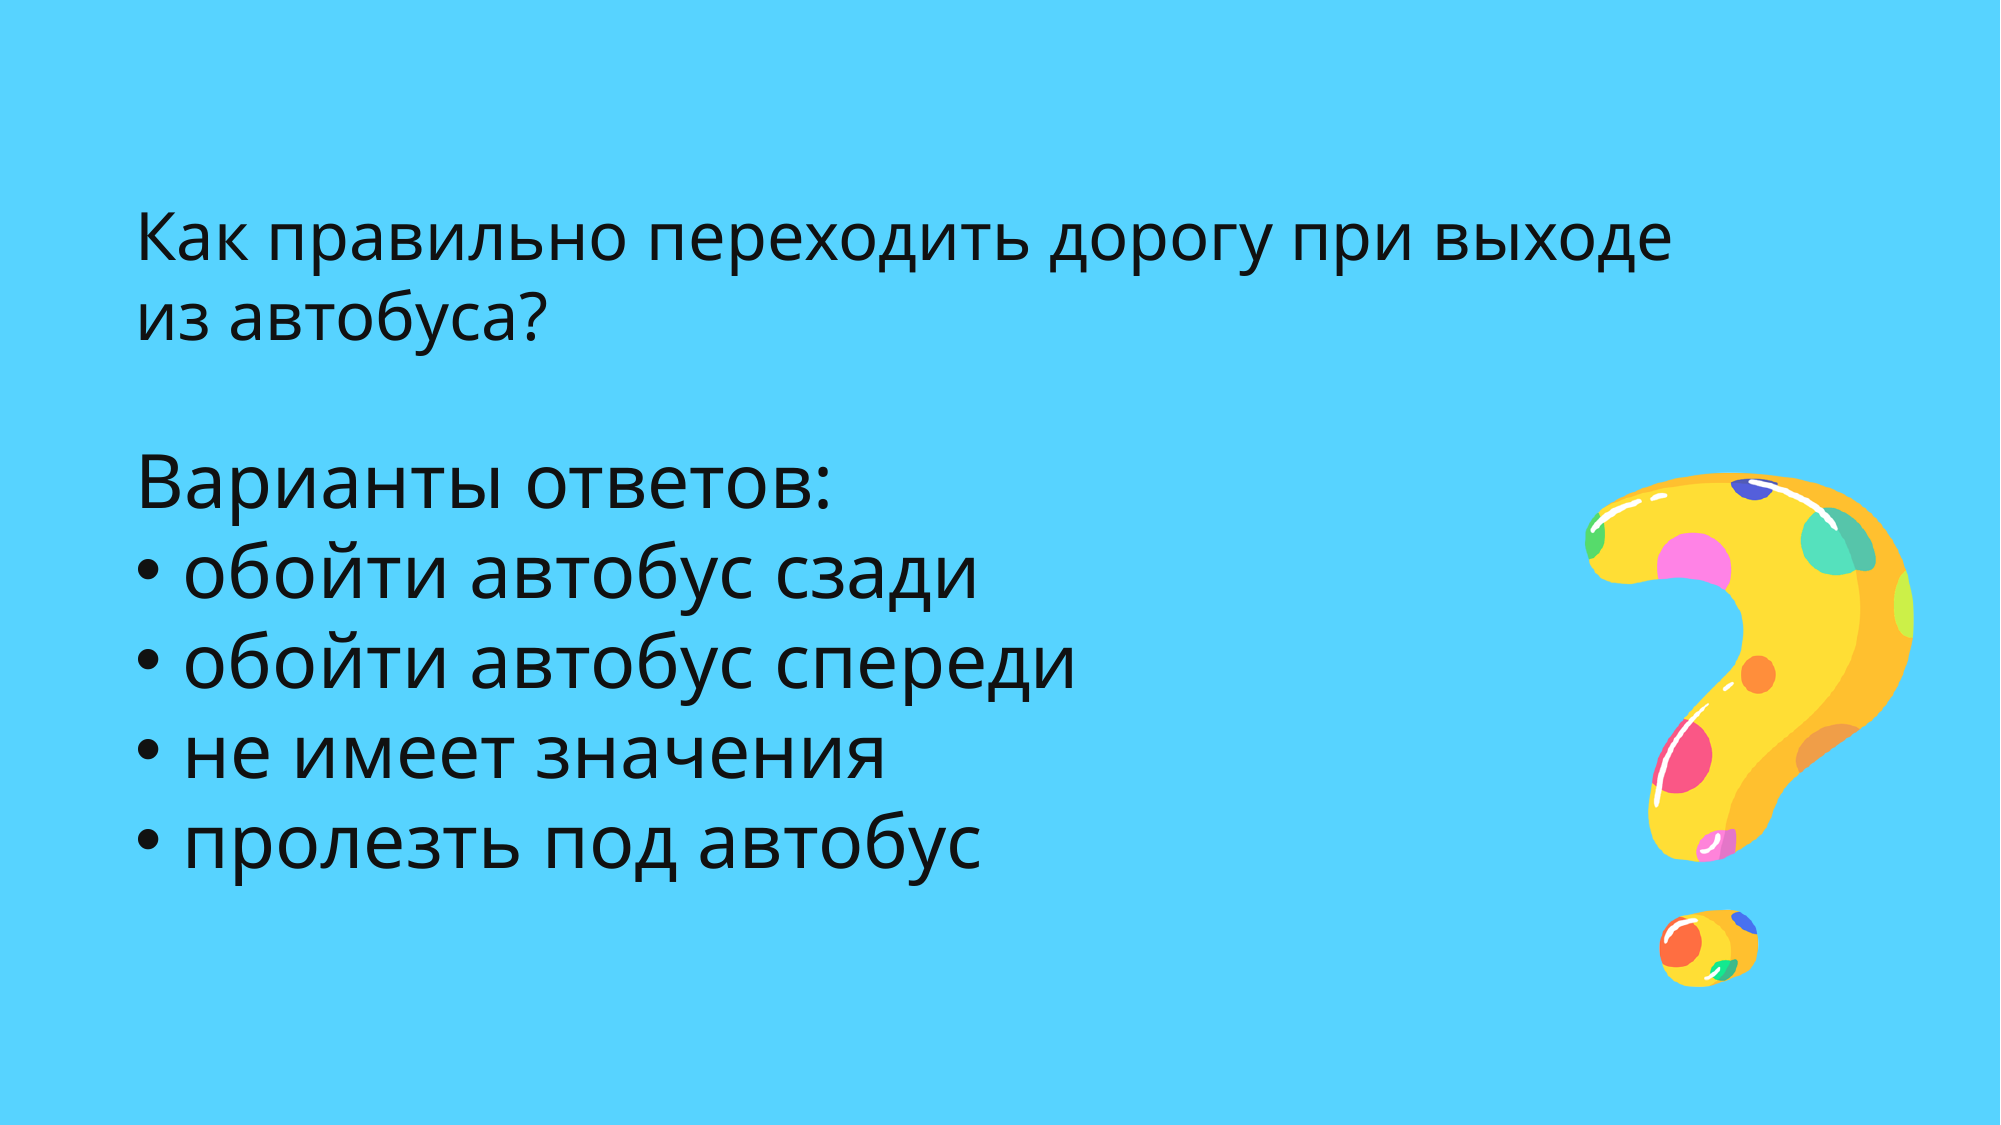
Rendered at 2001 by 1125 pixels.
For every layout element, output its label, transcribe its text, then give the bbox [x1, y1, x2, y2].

picture [1584, 472, 1914, 987]
text_box Как правильно переходить дорогу при выходе из автобуса? Варианты ответов: обойти автобус сзади обойти автобус спереди не имеет значения пролезть под автобус [120, 186, 1735, 891]
